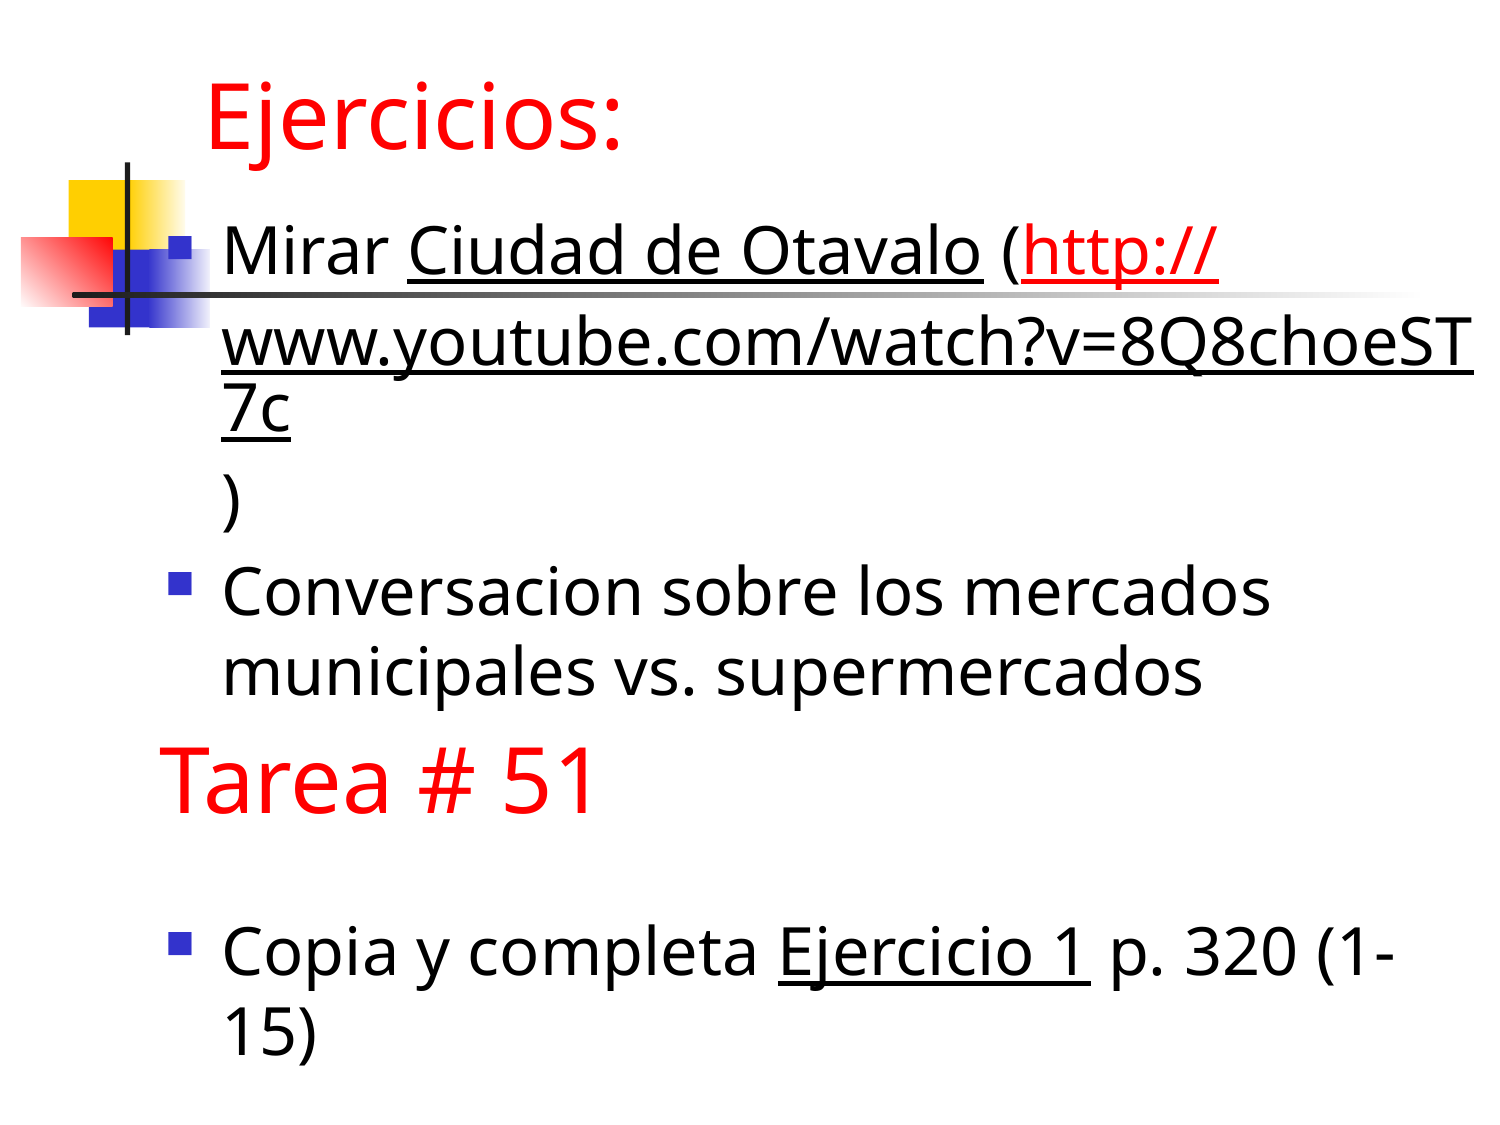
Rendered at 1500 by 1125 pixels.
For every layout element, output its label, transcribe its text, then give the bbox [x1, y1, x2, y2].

title Ejercicios: [188, 0, 1468, 175]
text_box Mirar Ciudad de Otavalo (http://www.youtube.com/watch?v=8Q8choeST7c) Conversacion sobre los mercados municipales vs. supermercados Copia y completa Ejercicio 1 p. 320 (1-15) [149, 200, 1500, 1000]
text_box Tarea # 51 [144, 600, 1424, 840]
